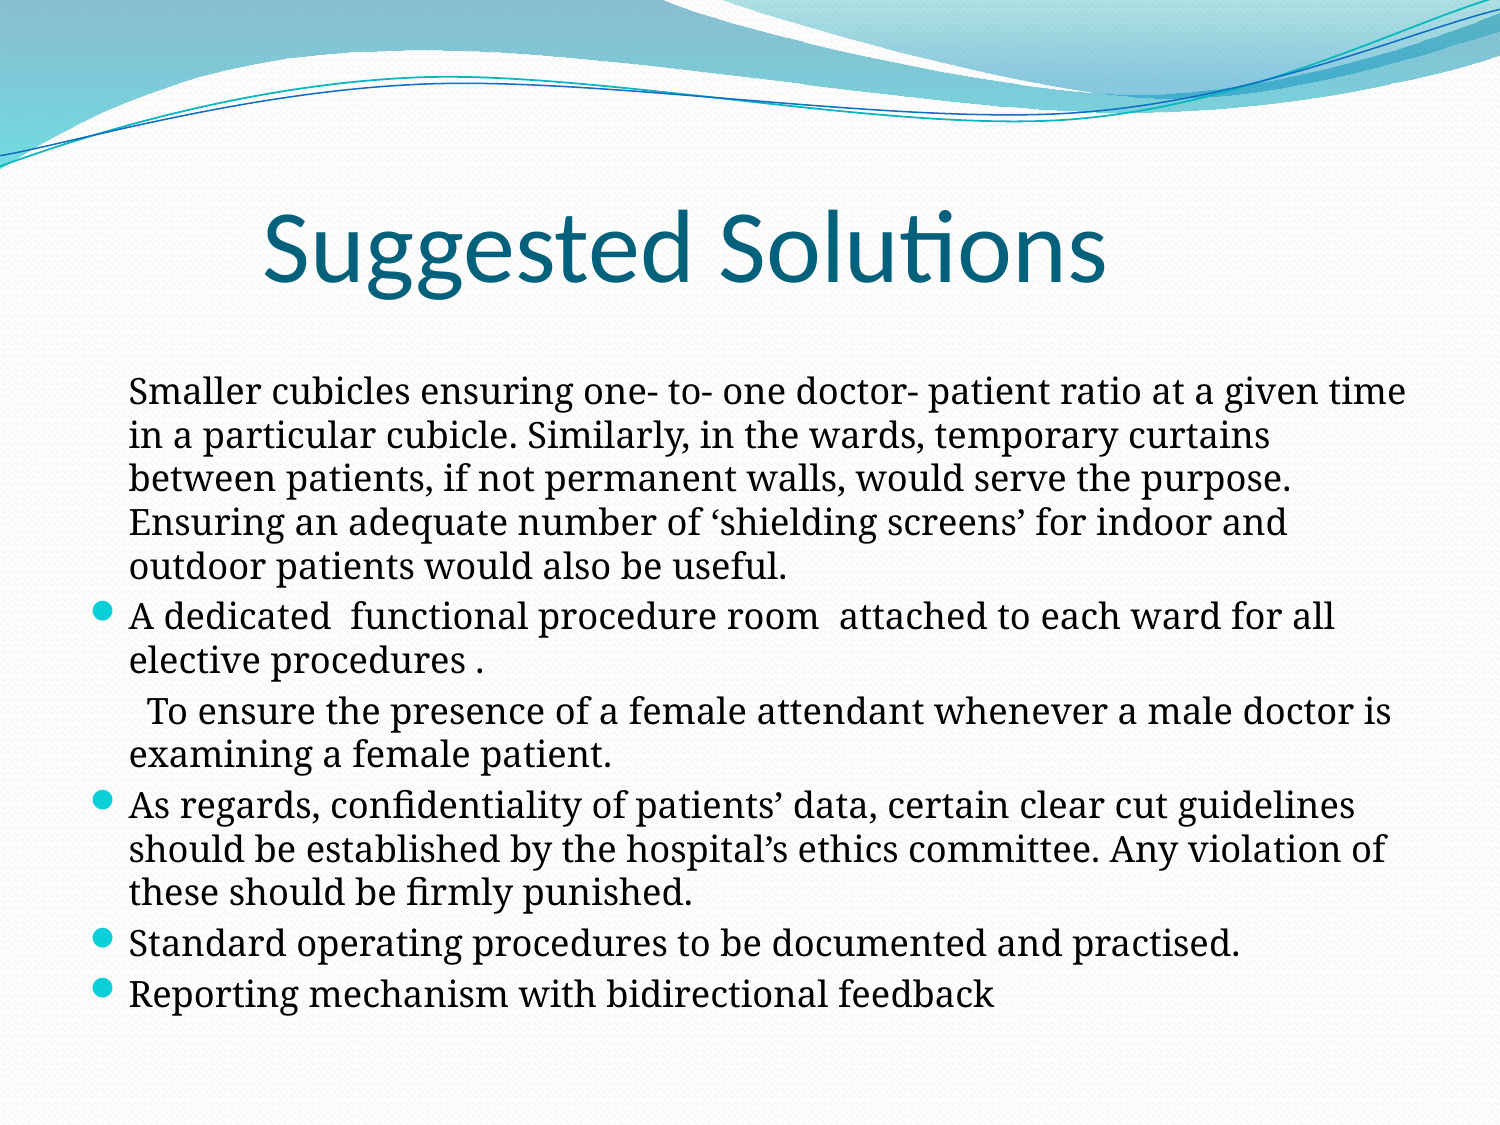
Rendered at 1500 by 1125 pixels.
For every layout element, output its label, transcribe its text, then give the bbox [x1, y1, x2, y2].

title Suggested Solutions [75, 115, 1425, 303]
list Smaller cubicles ensuring one- to- one doctor- patient ratio at a given time in a particular cubicle. Similarly, in the wards, temporary curtains between patients, if not permanent walls, would serve the purpose. Ensuring an adequate number of ‘shielding screens’ for indoor and outdoor patients would also be useful. A dedicated functional procedure room attached to each ward for all elective procedures . To ensure the presence of a female attendant whenever a male doctor is examining a female patient. As regards, confidentiality of patients’ data, certain clear cut guidelines should be established by the hospital’s ethics committee. Any violation of these should be firmly punished. Standard operating procedures to be documented and practised. Reporting mechanism with bidirectional feedback [75, 317, 1425, 1038]
